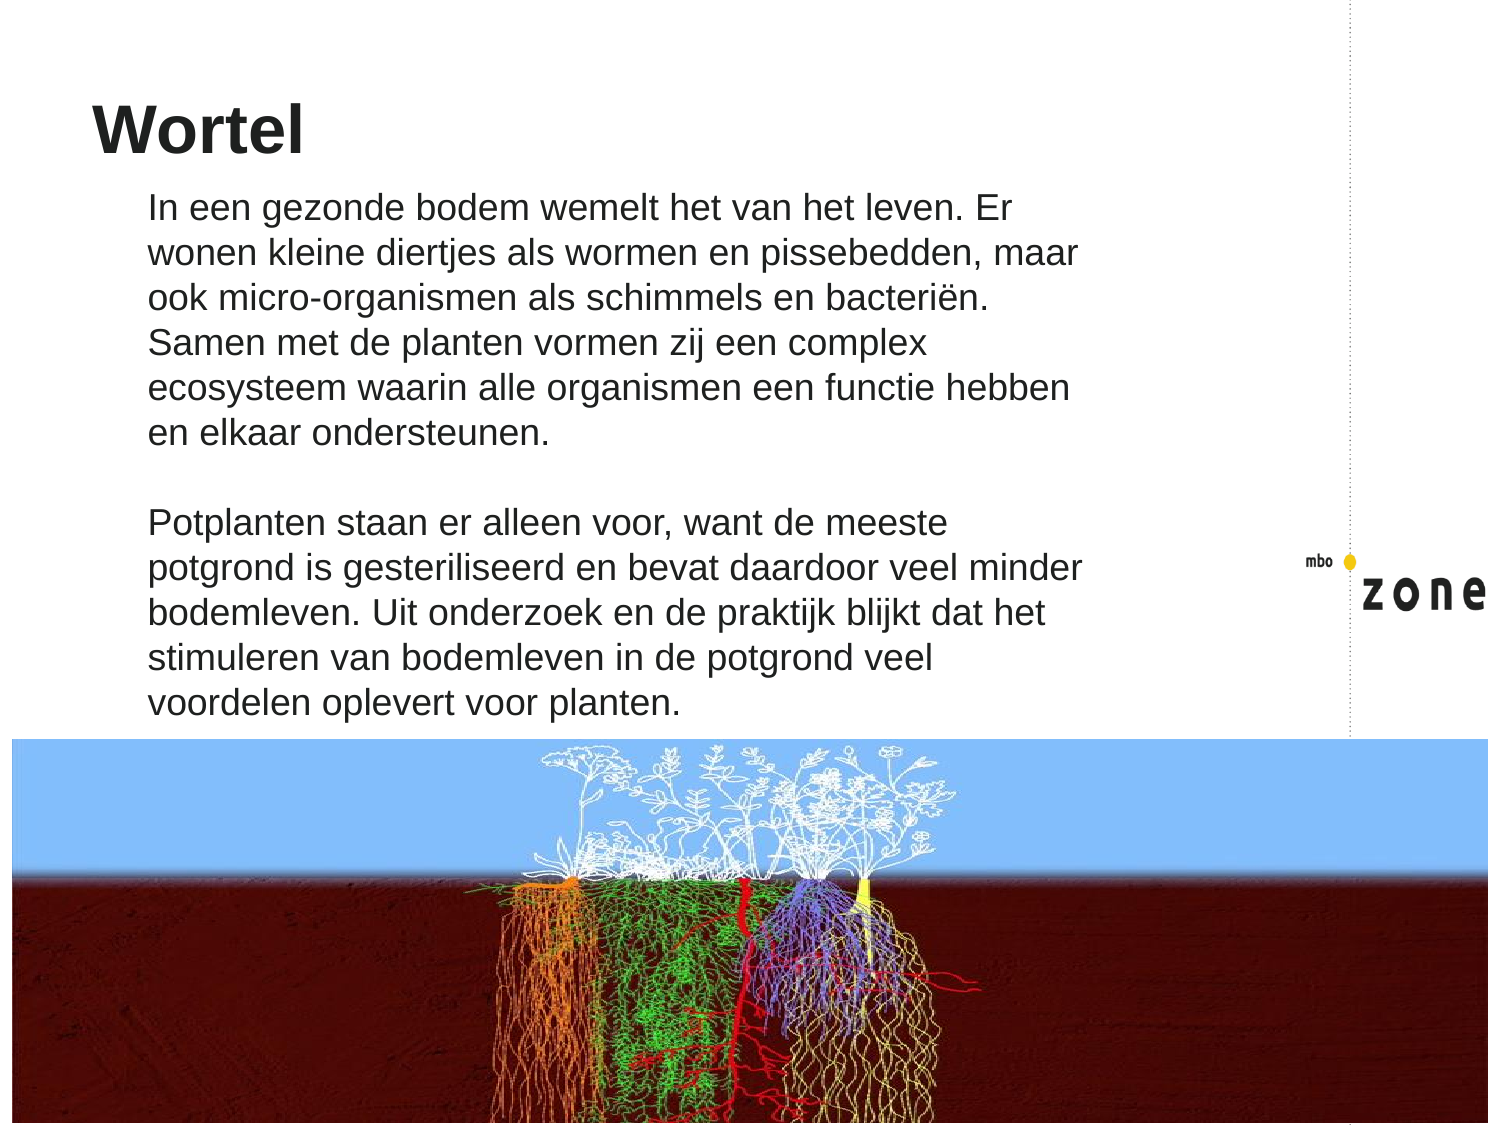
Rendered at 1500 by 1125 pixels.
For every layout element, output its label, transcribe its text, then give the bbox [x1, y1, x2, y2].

picture [12, 0, 1500, 1125]
list In een gezonde bodem wemelt het van het leven. Er wonen kleine diertjes als wormen en pissebedden, maar ook micro-organismen als schimmels en bacteriën. Samen met de planten vormen zij een complex ecosysteem waarin alle organismen een functie hebben en elkaar ondersteunen. Potplanten staan er alleen voor, want de meeste potgrond is gesteriliseerd en bevat daardoor veel minder bodemleven. Uit onderzoek en de praktijk blijkt dat het stimuleren van bodemleven in de potgrond veel voordelen oplevert voor planten. [147, 183, 1100, 739]
title Wortel [93, 94, 1205, 272]
